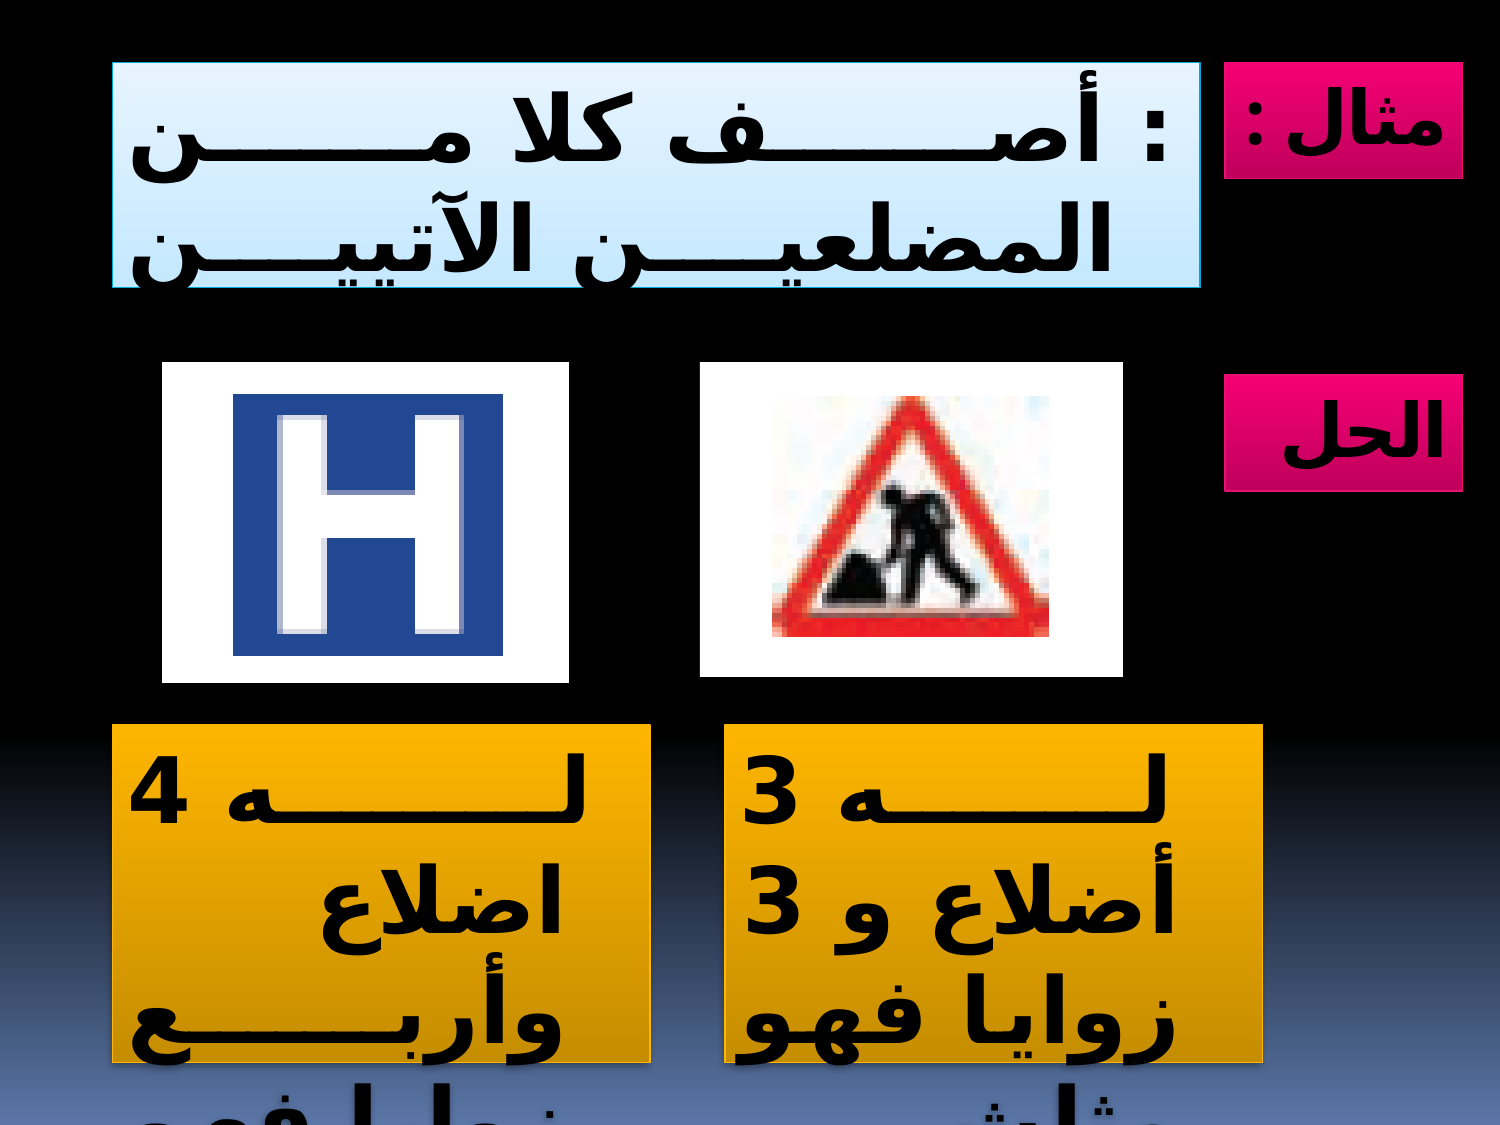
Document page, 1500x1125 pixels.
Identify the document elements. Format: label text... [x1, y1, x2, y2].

picture [162, 362, 569, 683]
text_box الحل [1224, 374, 1463, 492]
picture [699, 362, 1124, 677]
text_box له 3 أضلاع و 3 زوايا فهو مثلث. [724, 724, 1263, 1063]
text_box : أصف كلا من المضلعين الآتيين وأسميه : [112, 62, 1201, 288]
text_box له 4 اضلاع وأربع زوايا فهو رباعى . [112, 724, 651, 1063]
text_box مثال : [1224, 62, 1463, 179]
